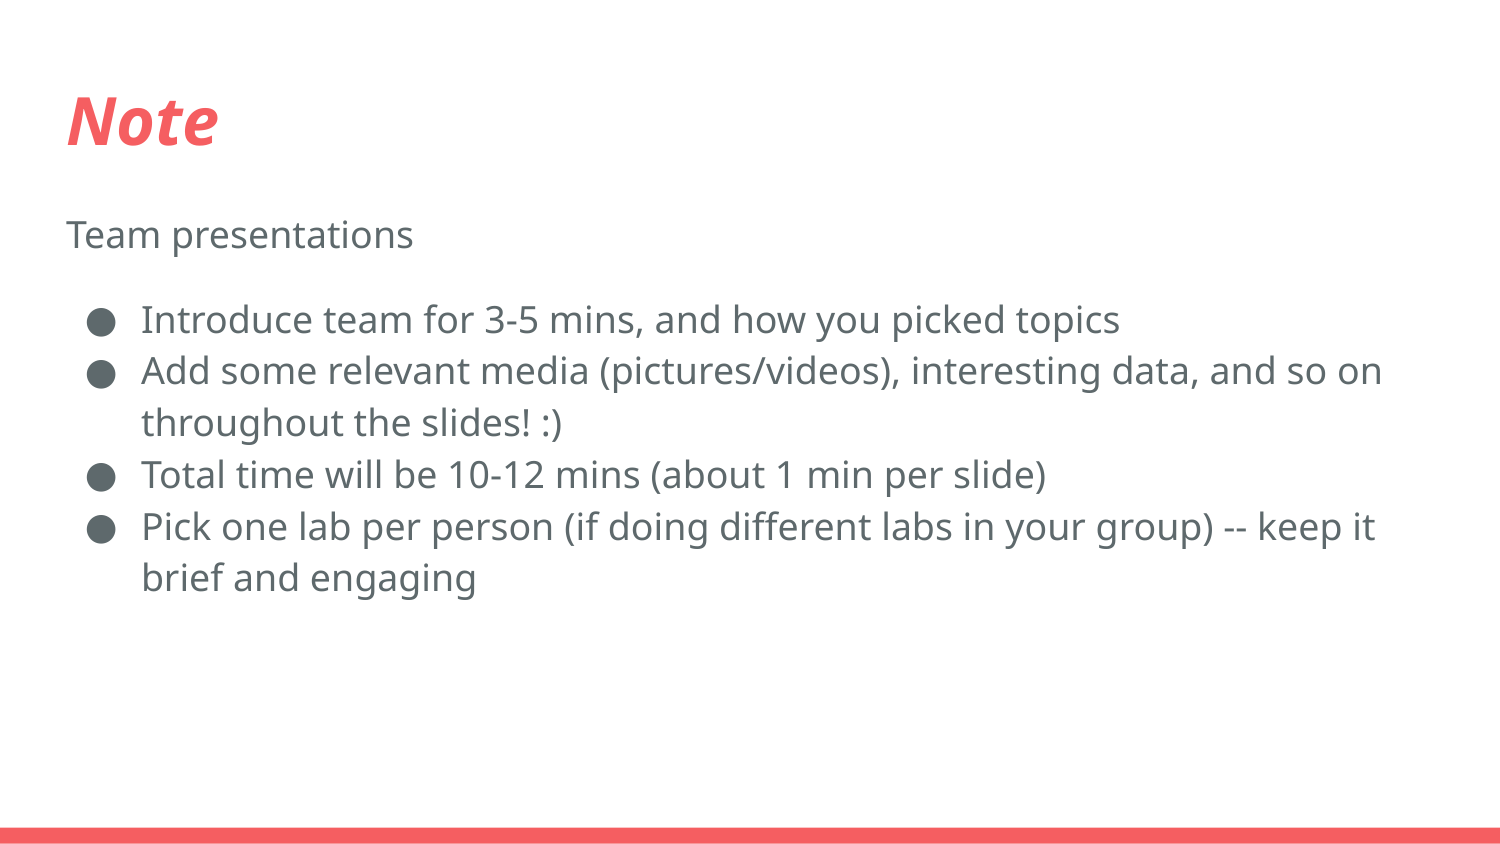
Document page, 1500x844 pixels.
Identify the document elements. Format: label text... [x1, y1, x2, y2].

title Note [51, 64, 1449, 167]
list Team presentations Introduce team for 3-5 mins, and how you picked topics Add some relevant media (pictures/videos), interesting data, and so on throughout the slides! :) Total time will be 10-12 mins (about 1 min per slide) Pick one lab per person (if doing different labs in your group) -- keep it brief and engaging [51, 189, 1449, 750]
